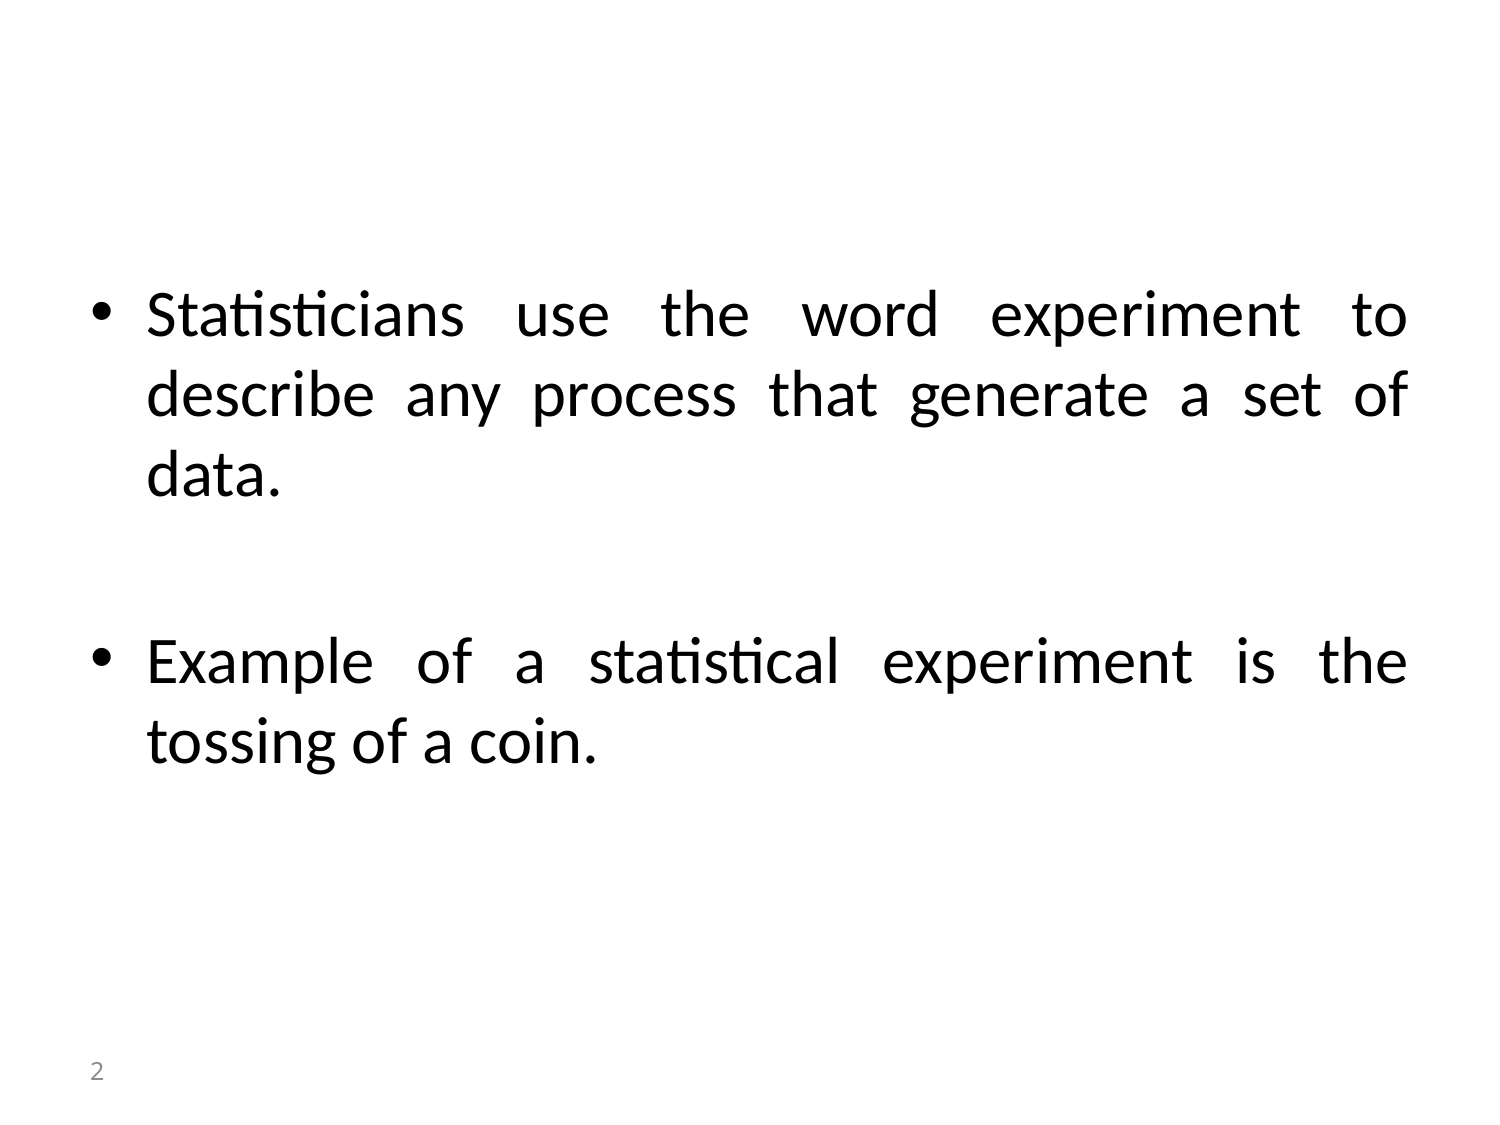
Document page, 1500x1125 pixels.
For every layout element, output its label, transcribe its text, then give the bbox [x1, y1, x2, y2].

slide_number 2 [75, 1042, 425, 1103]
list Statisticians use the word experiment to describe any process that generate a set of data. Example of a statistical experiment is the tossing of a coin. [75, 262, 1425, 1005]
